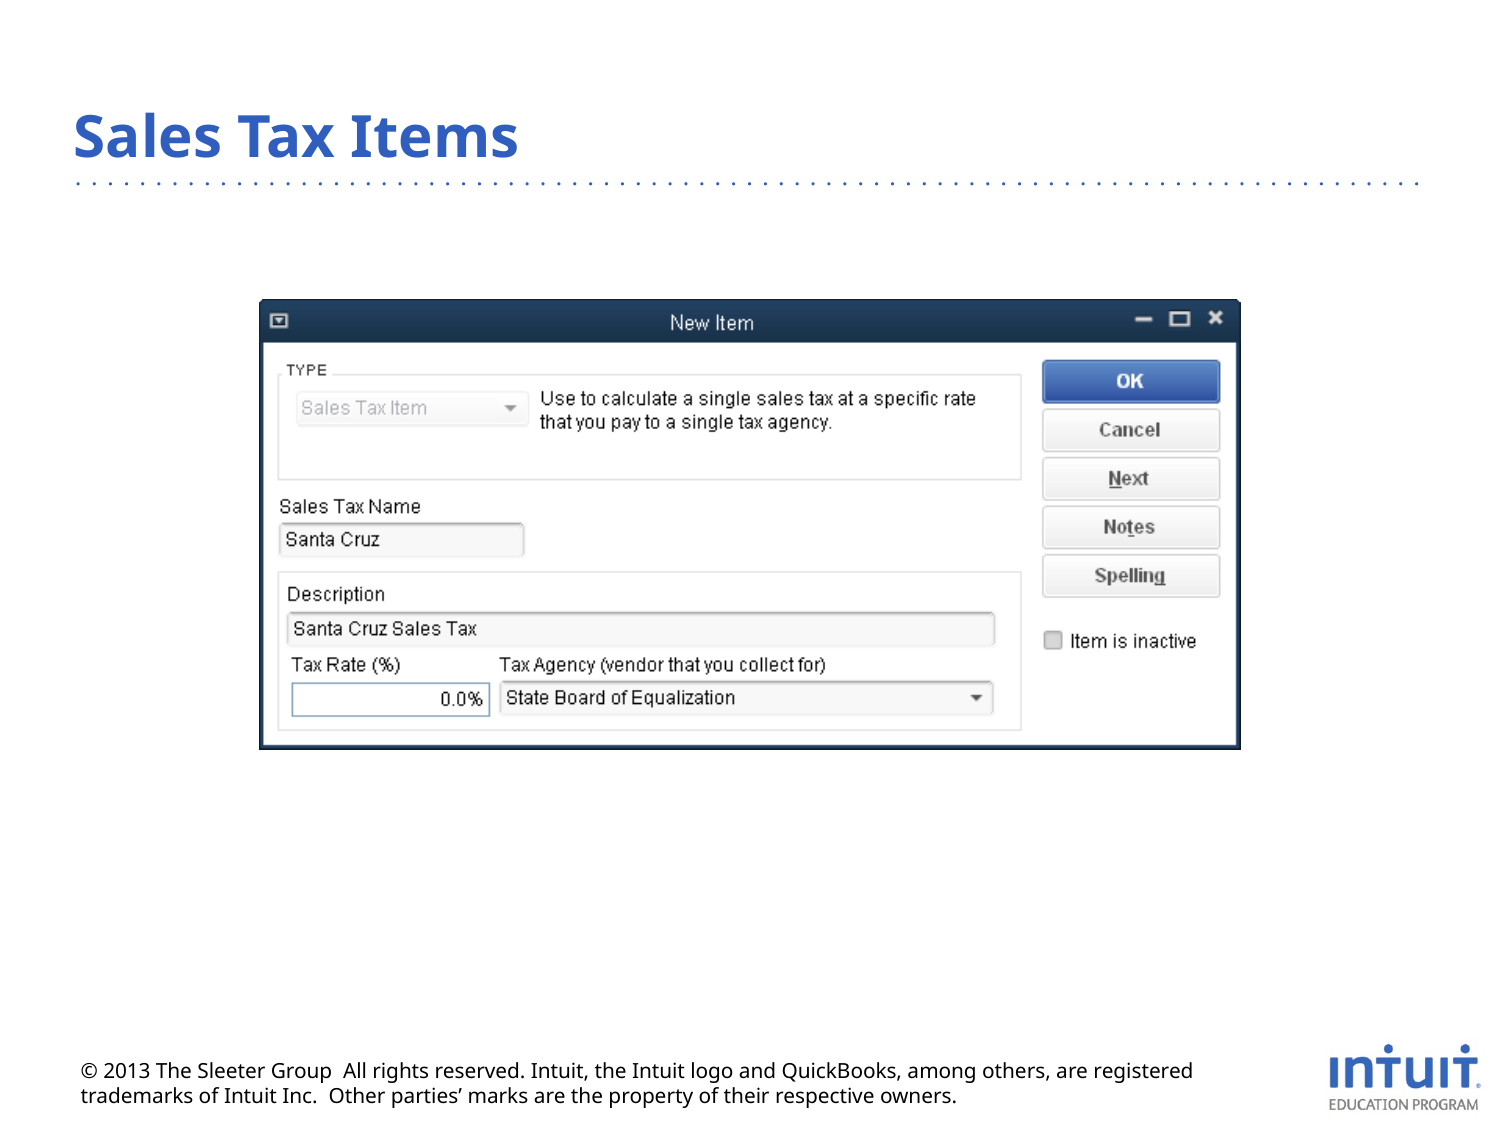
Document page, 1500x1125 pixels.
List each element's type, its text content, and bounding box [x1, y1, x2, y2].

picture [259, 299, 1241, 751]
title Sales Tax Items [73, 62, 1424, 169]
picture [1325, 1039, 1485, 1116]
